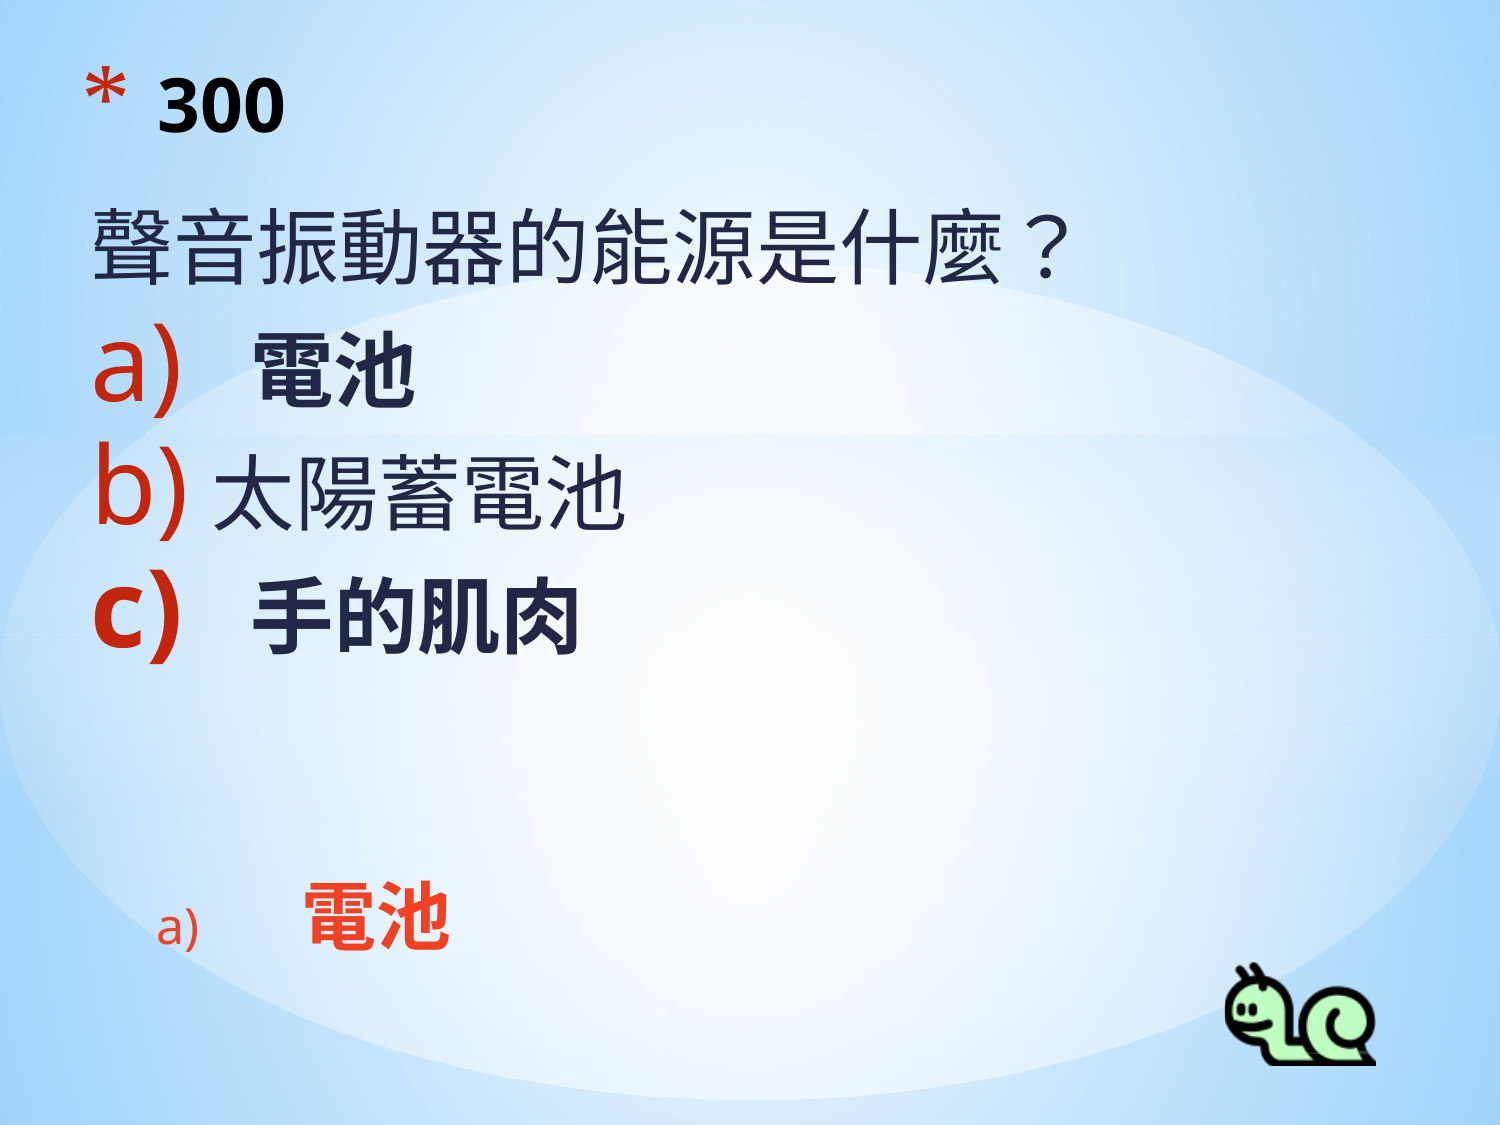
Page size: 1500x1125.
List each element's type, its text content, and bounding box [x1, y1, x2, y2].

title 300 [37, 50, 450, 188]
text_box 電池 [141, 862, 478, 968]
picture [1224, 962, 1377, 1067]
subtitle 聲音振動器的能源是什麼？ 電池 太陽蓄電池 手的肌肉 [75, 187, 1400, 838]
